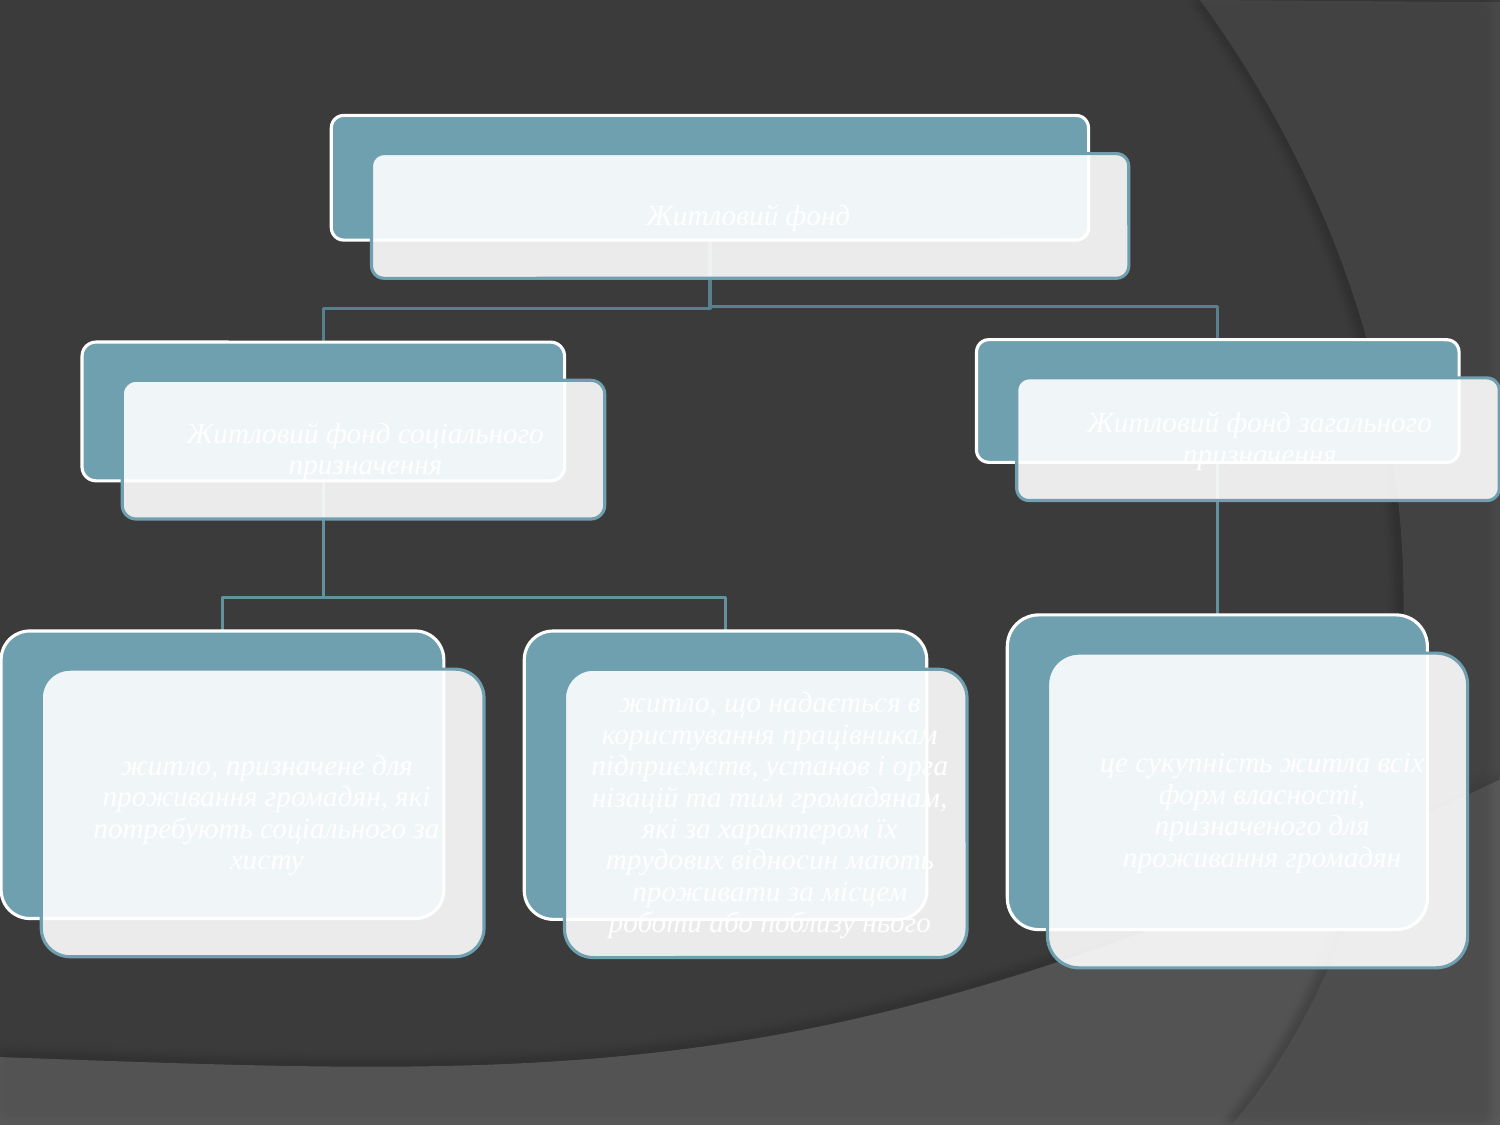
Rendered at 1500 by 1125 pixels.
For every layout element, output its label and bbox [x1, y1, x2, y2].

list [0, 0, 1500, 1125]
